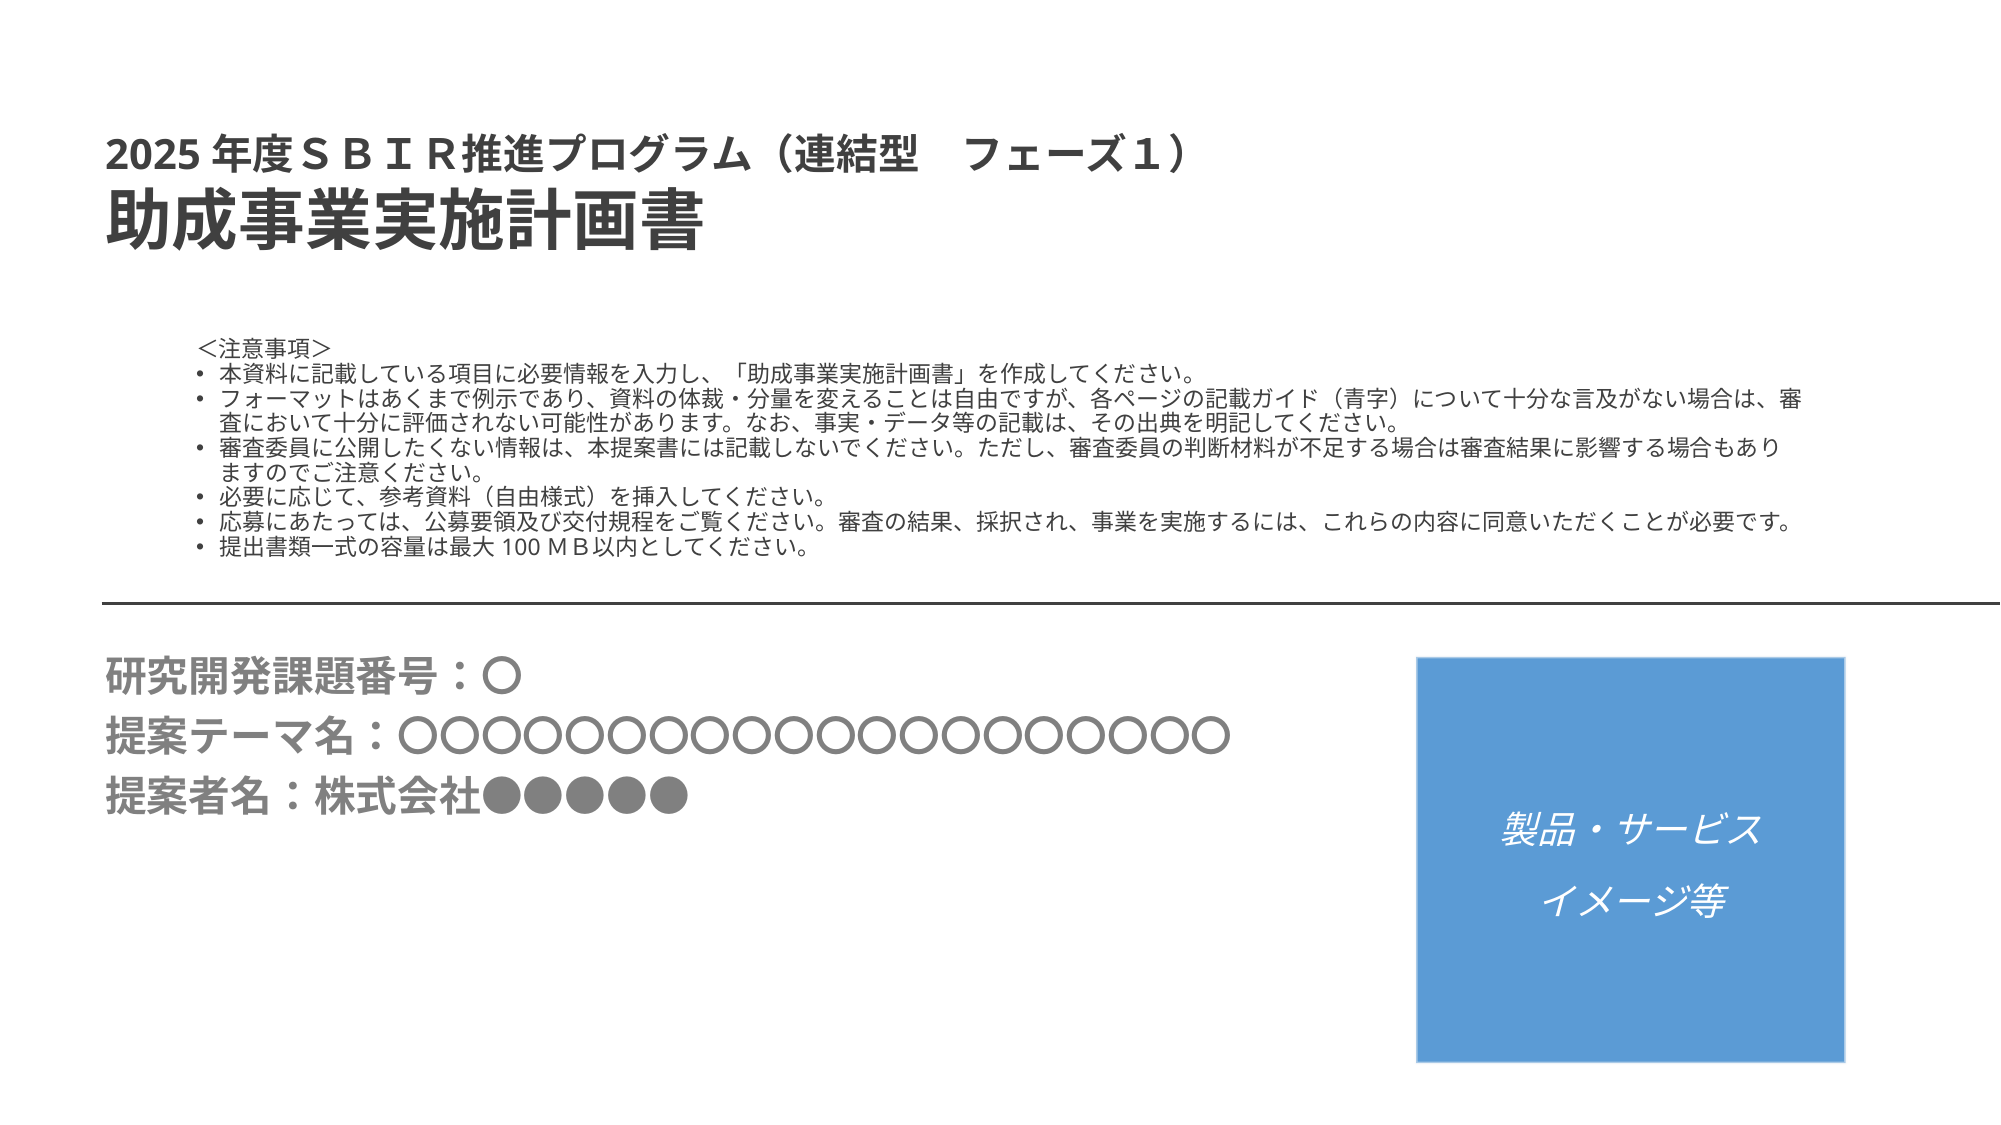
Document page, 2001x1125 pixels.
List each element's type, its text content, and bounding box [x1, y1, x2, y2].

text_box 製品・サービス イメージ等 [1415, 656, 1847, 1064]
text_box 2025年度ＳＢＩＲ推進プログラム（連結型 フェーズ１） 助成事業実施計画書 [90, 120, 1308, 266]
text_box 研究開発課題番号：〇 提案テーマ名：〇〇〇〇〇〇〇〇〇〇〇〇〇〇〇〇〇〇〇〇 提案者名：株式会社●●●●● [90, 631, 1948, 948]
text_box ＜注意事項＞ 本資料に記載している項目に必要情報を入力し、「助成事業実施計画書」を作成してください。 フォーマットはあくまで例示であり、資料の体裁・分量を変えることは自由ですが、各ページの記載ガイド（青字）について十分な言及がない場合は、審査において十分に評価されない可能性があります。なお、事実・データ等の記載は、その出典を明記してください。 審査委員に公開したくない情報は、本提案書には記載しないでください。ただし、審査委員の判断材料が不足する場合は審査結果に影響する場合もありますのでご注意ください。 必要に応じて、参考資料（自由様式）を挿入してください。 応募にあたっては、公募要領及び交付規程をご覧ください。審査の結果、採択され、事業を実施するには、これらの内容に同意いただくことが必要です。 提出書類一式の容量は最大100ＭＢ以内としてください。 [196, 338, 1804, 585]
